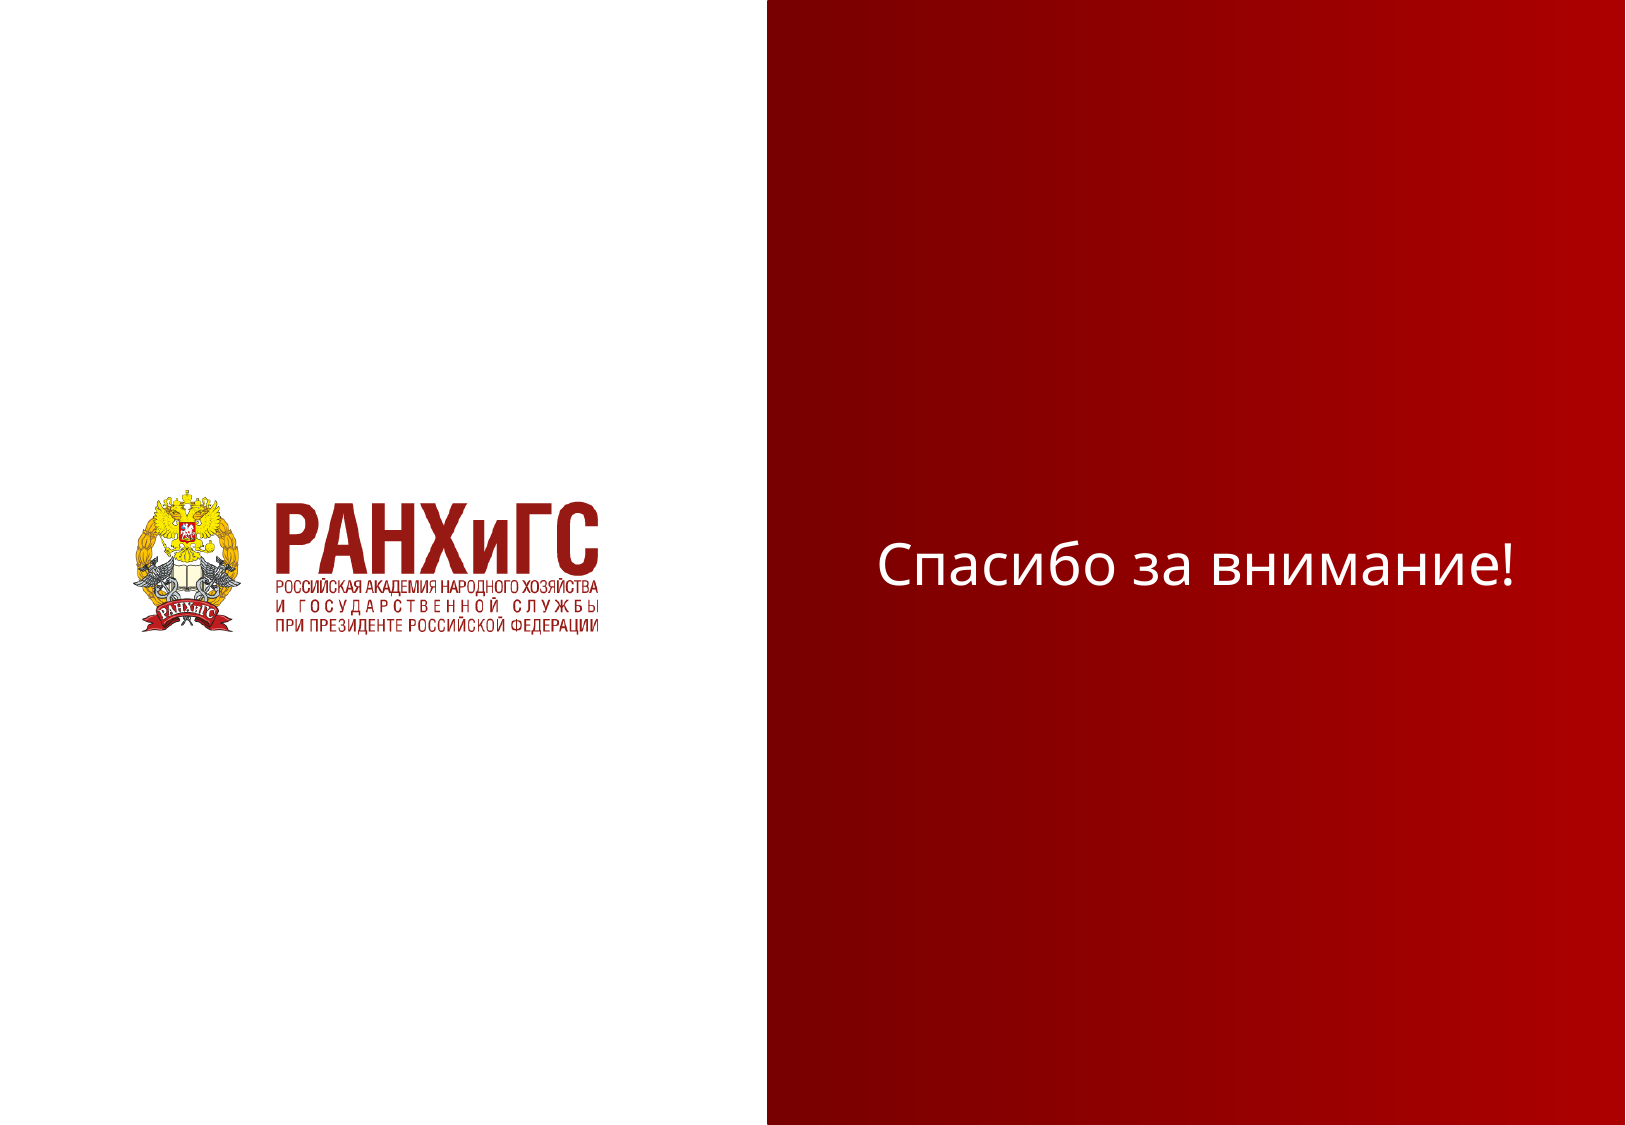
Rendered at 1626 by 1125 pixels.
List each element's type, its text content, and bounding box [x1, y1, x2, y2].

picture [133, 489, 598, 635]
text_box [767, 0, 1625, 519]
text_box [767, 605, 1625, 1125]
text_box Спасибо за внимание! [767, 519, 1625, 605]
